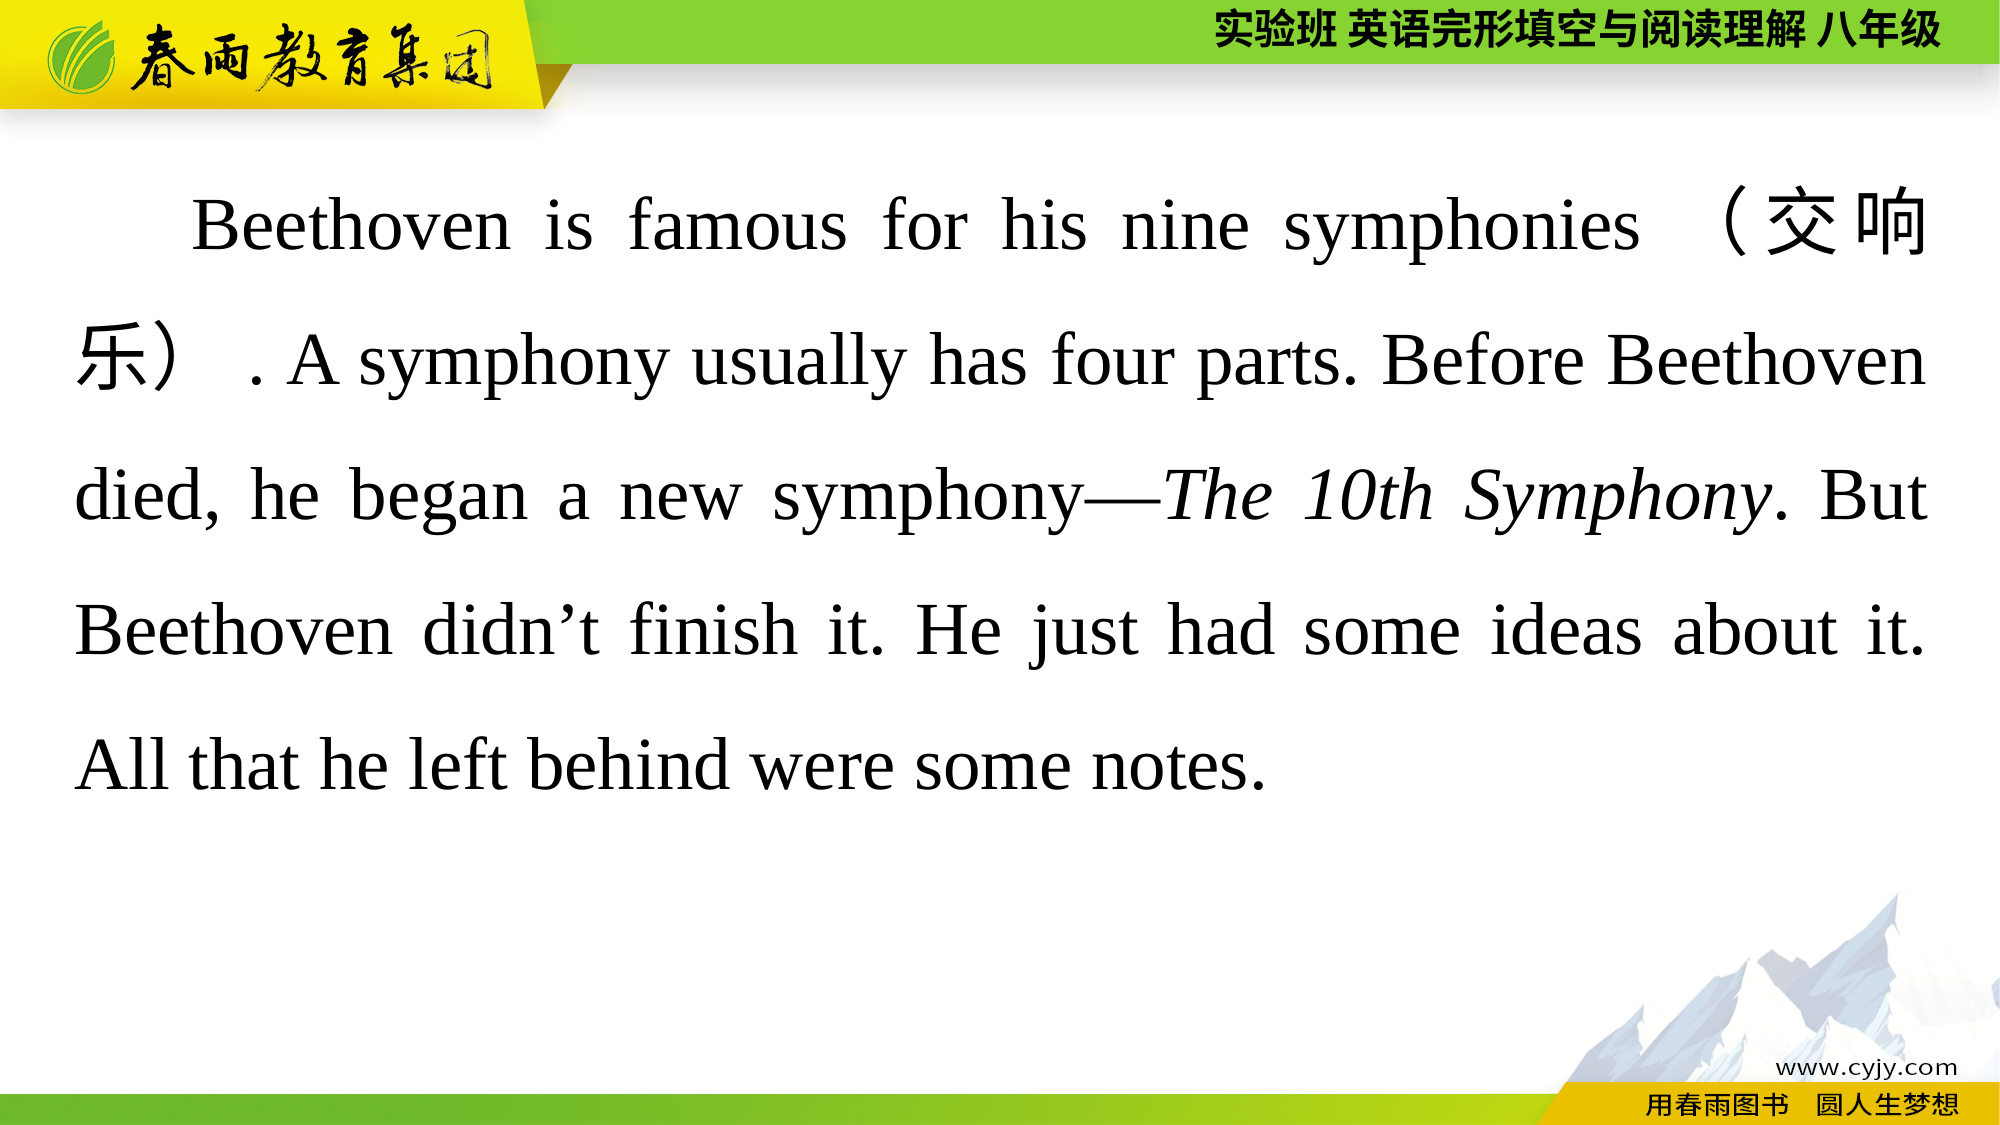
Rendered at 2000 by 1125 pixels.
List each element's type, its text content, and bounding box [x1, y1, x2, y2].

picture [0, 0, 2000, 1125]
list Beethoven is famous for his nine symphonies（交响乐）. A symphony usually has four parts. Before Beethoven died, he began a new symphony—The 10th Symphony. But Beethoven didn’t finish it. He just had some ideas about it. All that he left behind were some notes. [59, 122, 1944, 860]
